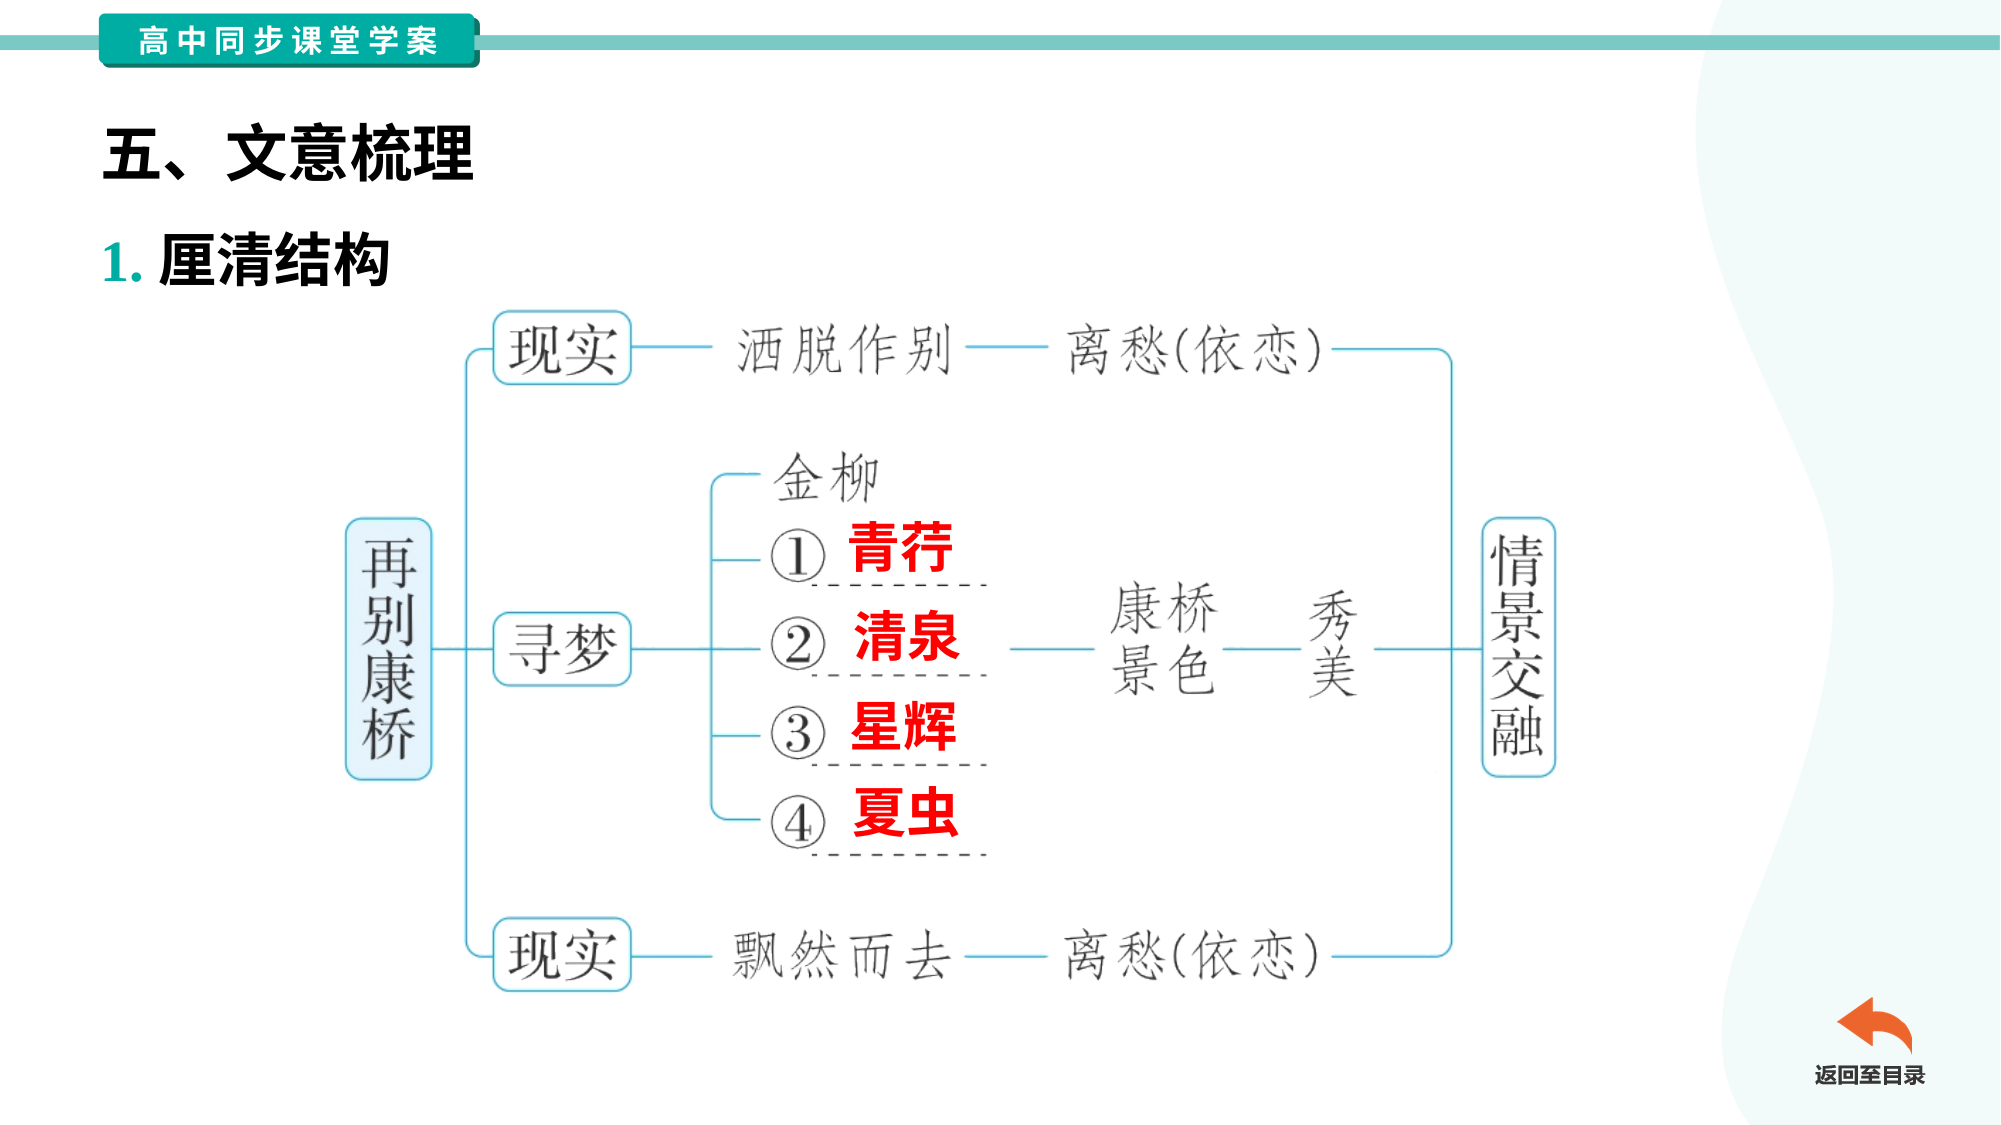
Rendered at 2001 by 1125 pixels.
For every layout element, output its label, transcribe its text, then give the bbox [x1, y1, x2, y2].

text_box 五、文意梳理 [100, 76, 1899, 177]
picture [0, 0, 2000, 1125]
text_box 1.厘清结构 [100, 188, 1899, 282]
